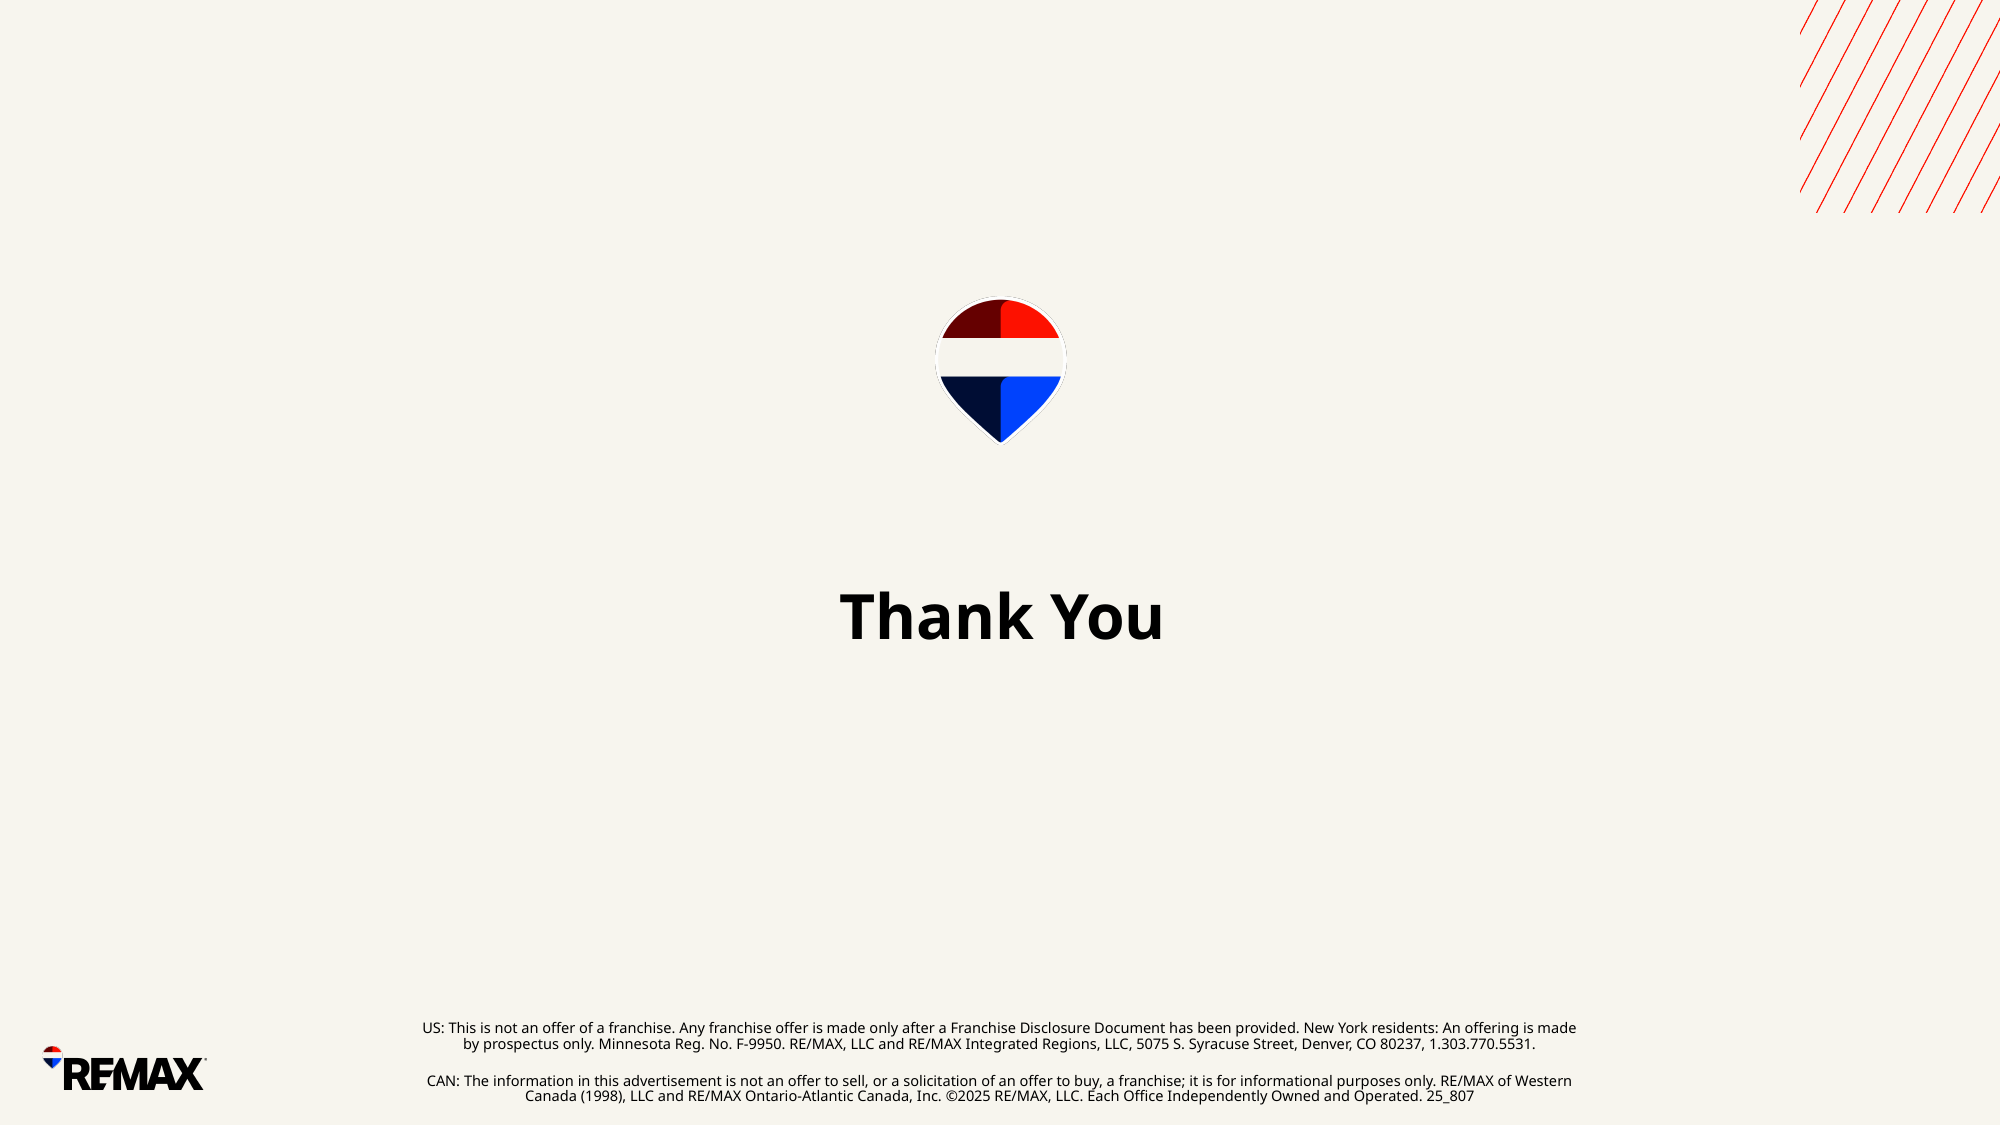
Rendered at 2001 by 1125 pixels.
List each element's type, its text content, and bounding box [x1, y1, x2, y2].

list US: This is not an offer of a franchise. Any franchise offer is made only after a Franchise Disclosure Document has been provided. New York residents: An offering is made by prospectus only. Minnesota Reg. No. F-9950. RE/MAX, LLC and RE/MAX Integrated Regions, LLC, 5075 S. Syracuse Street, Denver, CO 80237, 1.303.770.5531. CAN: The information in this advertisement is not an offer to sell, or a solicitation of an offer to buy, a franchise; it is for informational purposes only. RE/MAX of Western Canada (1998), LLC and RE/MAX Ontario-Atlantic Canada, Inc. ©2025 RE/MAX, LLC. Each Office Independently Owned and Operated. 25_807 [401, 1013, 1599, 1113]
title Thank You [105, 545, 1900, 694]
picture [930, 292, 1070, 449]
picture [1800, 0, 2000, 213]
picture [40, 1044, 209, 1091]
